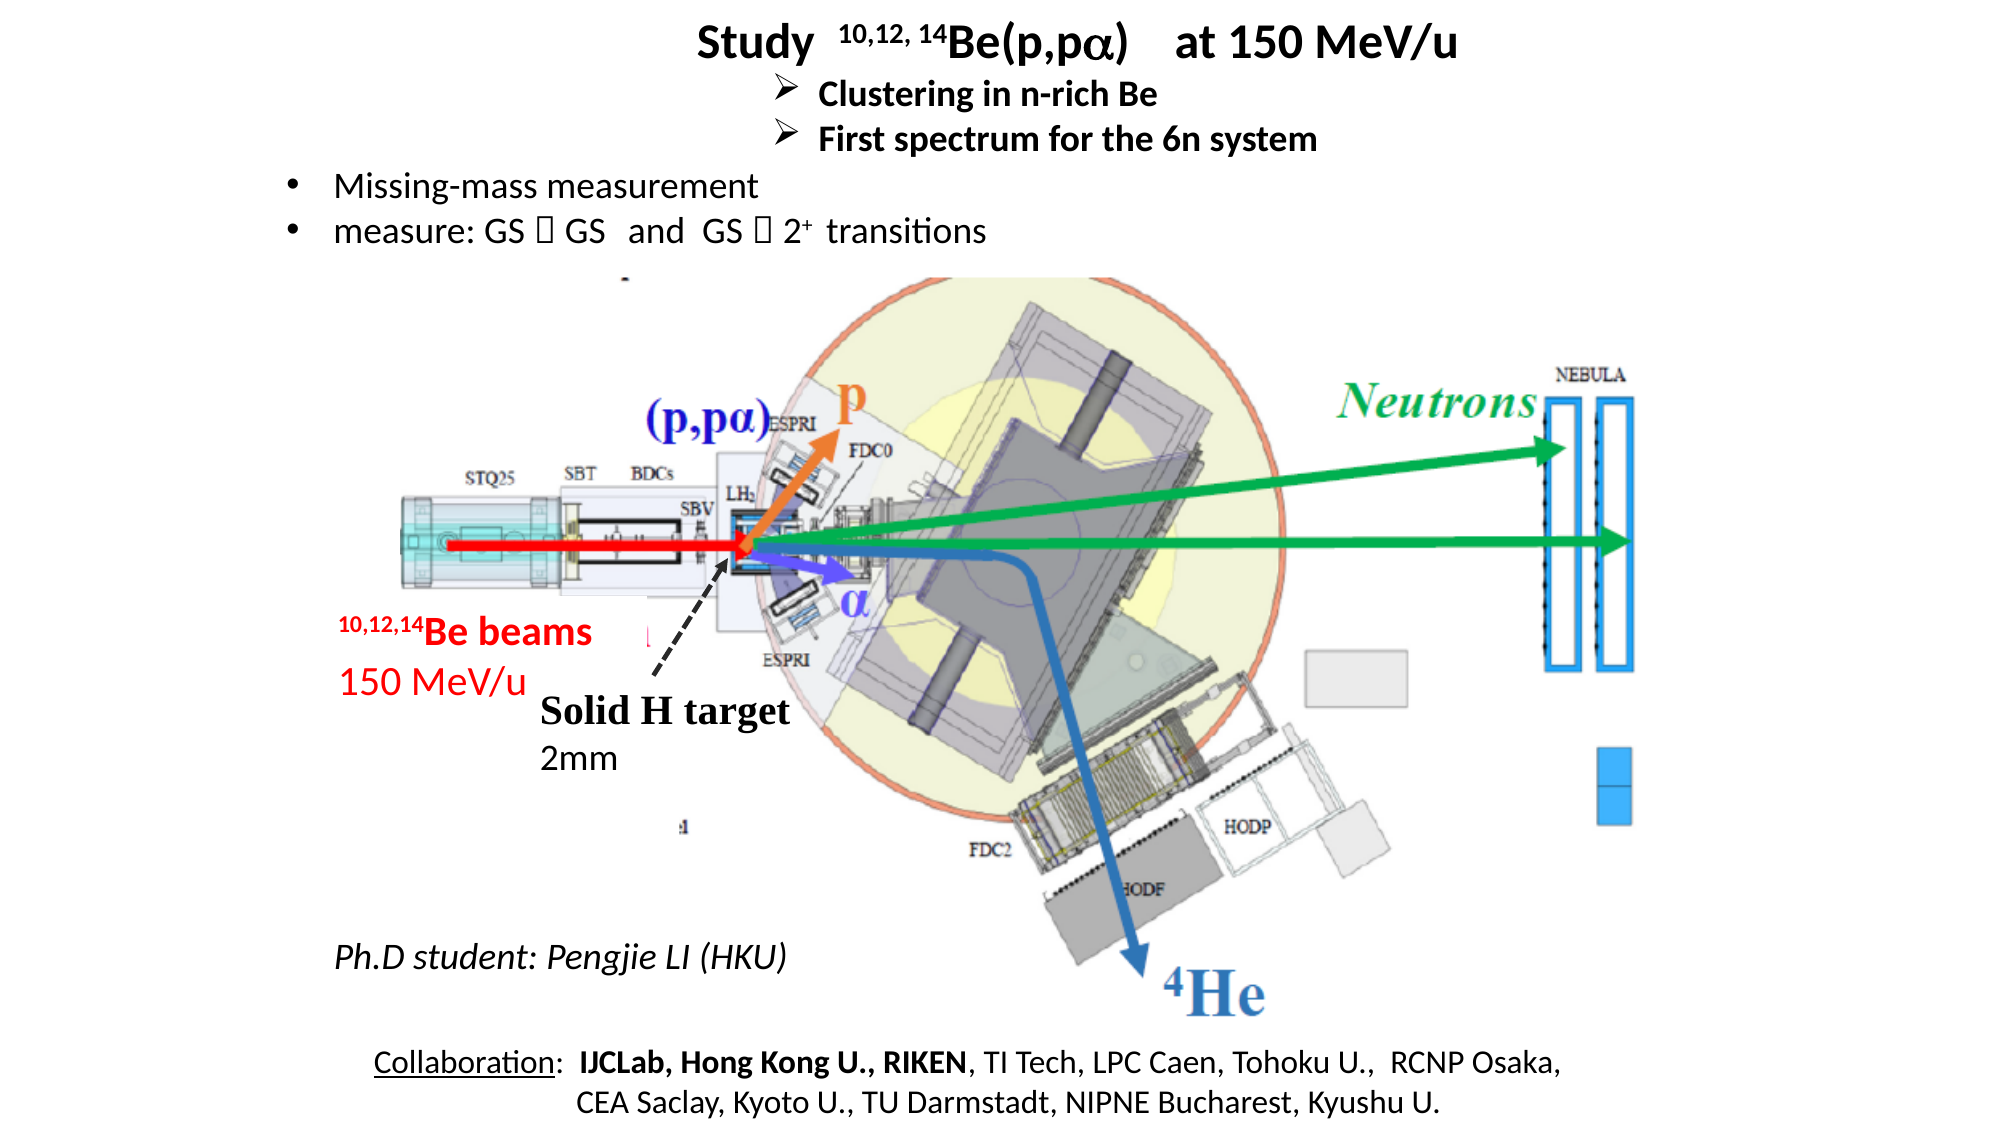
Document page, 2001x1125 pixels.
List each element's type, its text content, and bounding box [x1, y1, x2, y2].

text_box Missing-mass measurement measure: GS  GS and GS  2+ transitions [271, 153, 1003, 259]
text_box Collaboration: IJCLab, Hong Kong U., RIKEN, TI Tech, LPC Caen, Tohoku U., RCNP Osaka, CEA Saclay, Kyoto U., TU Darmstadt, NIPNE Bucharest, Kyushu U. [193, 1032, 1666, 1125]
text_box Study 10,12, 14Be(p,pa) at 150 MeV/u Clustering in n-rich Be First spectrum for the 6n system [682, 1, 1737, 167]
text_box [315, 250, 1640, 1047]
